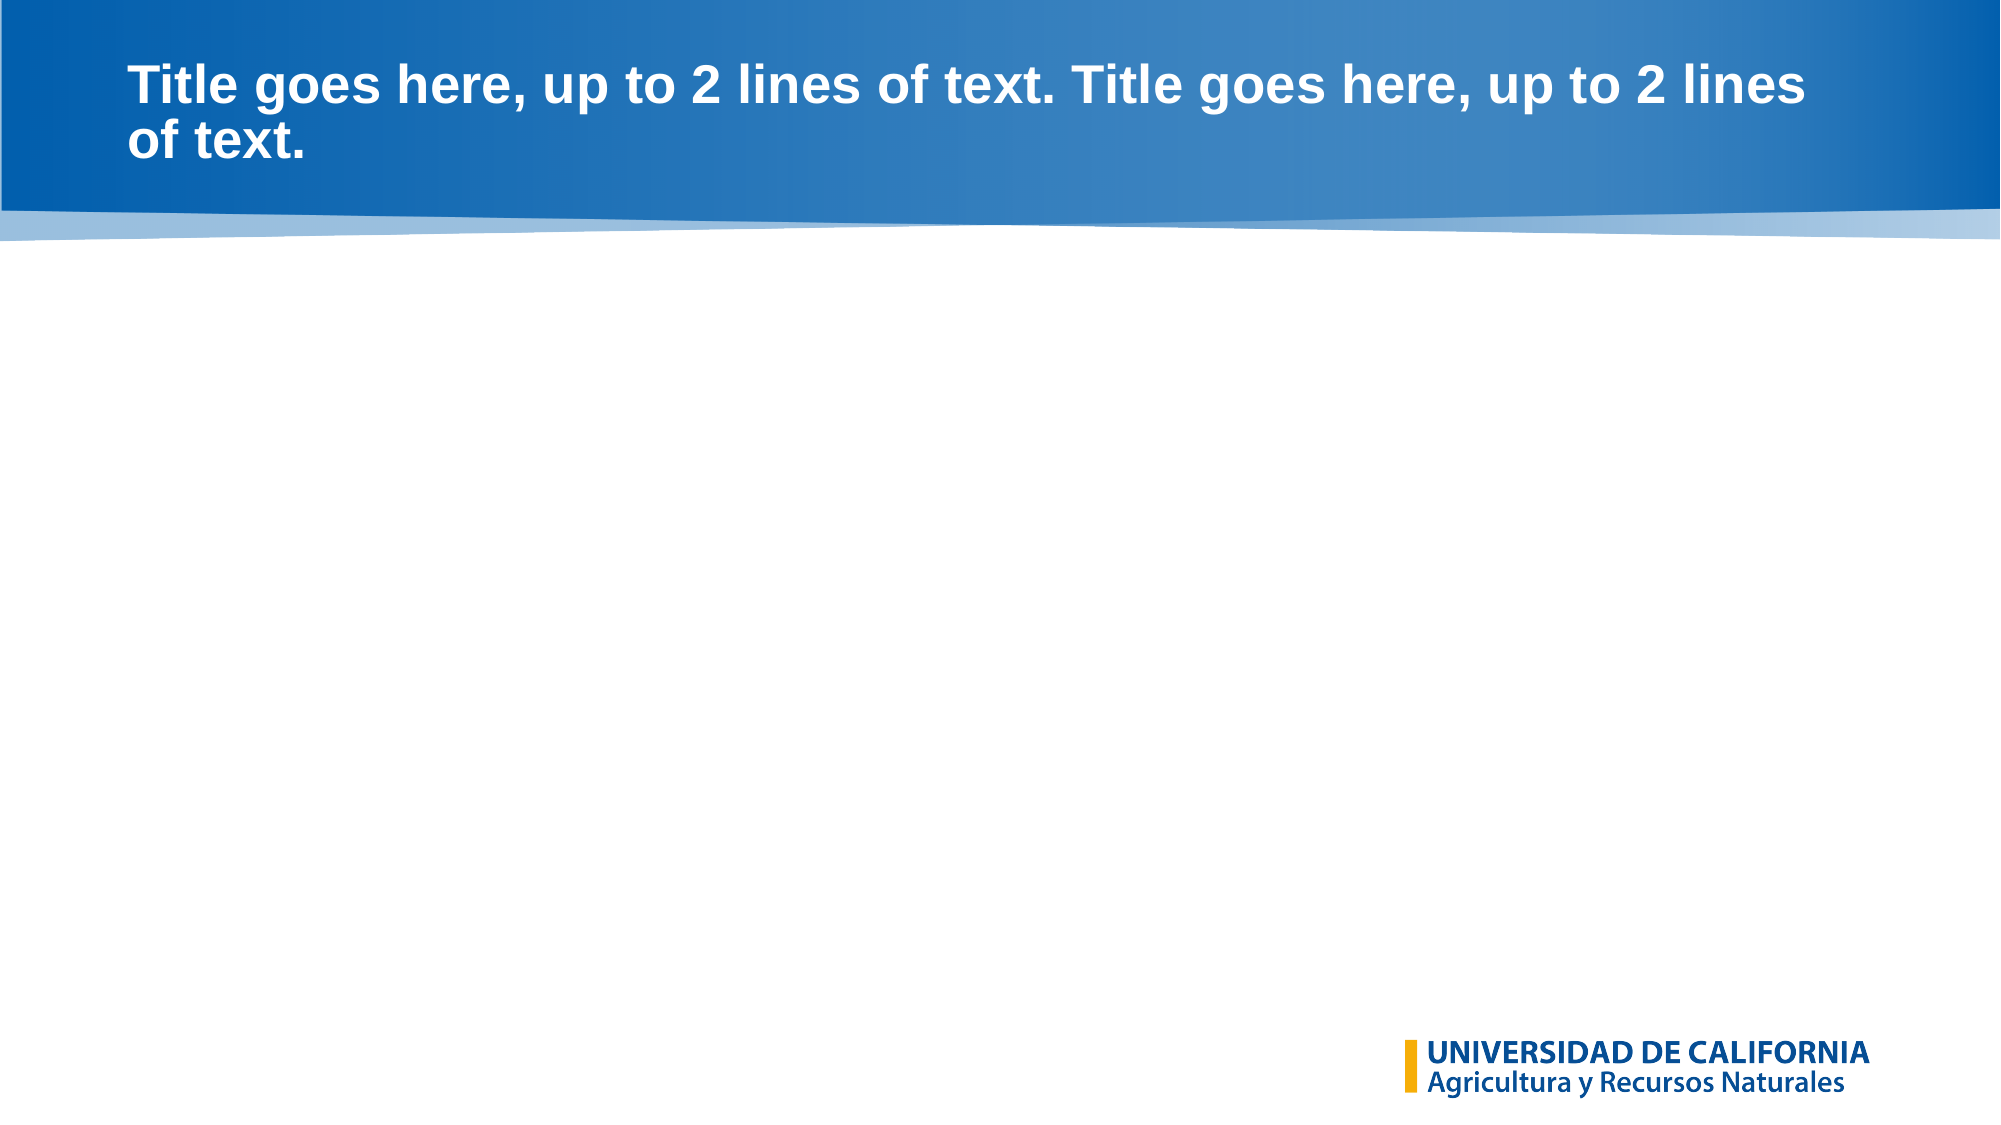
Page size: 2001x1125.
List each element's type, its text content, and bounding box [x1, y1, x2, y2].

title Title goes here, up to 2 lines of text. Title goes here, up to 2 lines of text. [112, 51, 1887, 178]
picture [1403, 1035, 1872, 1101]
picture [0, 0, 2000, 263]
